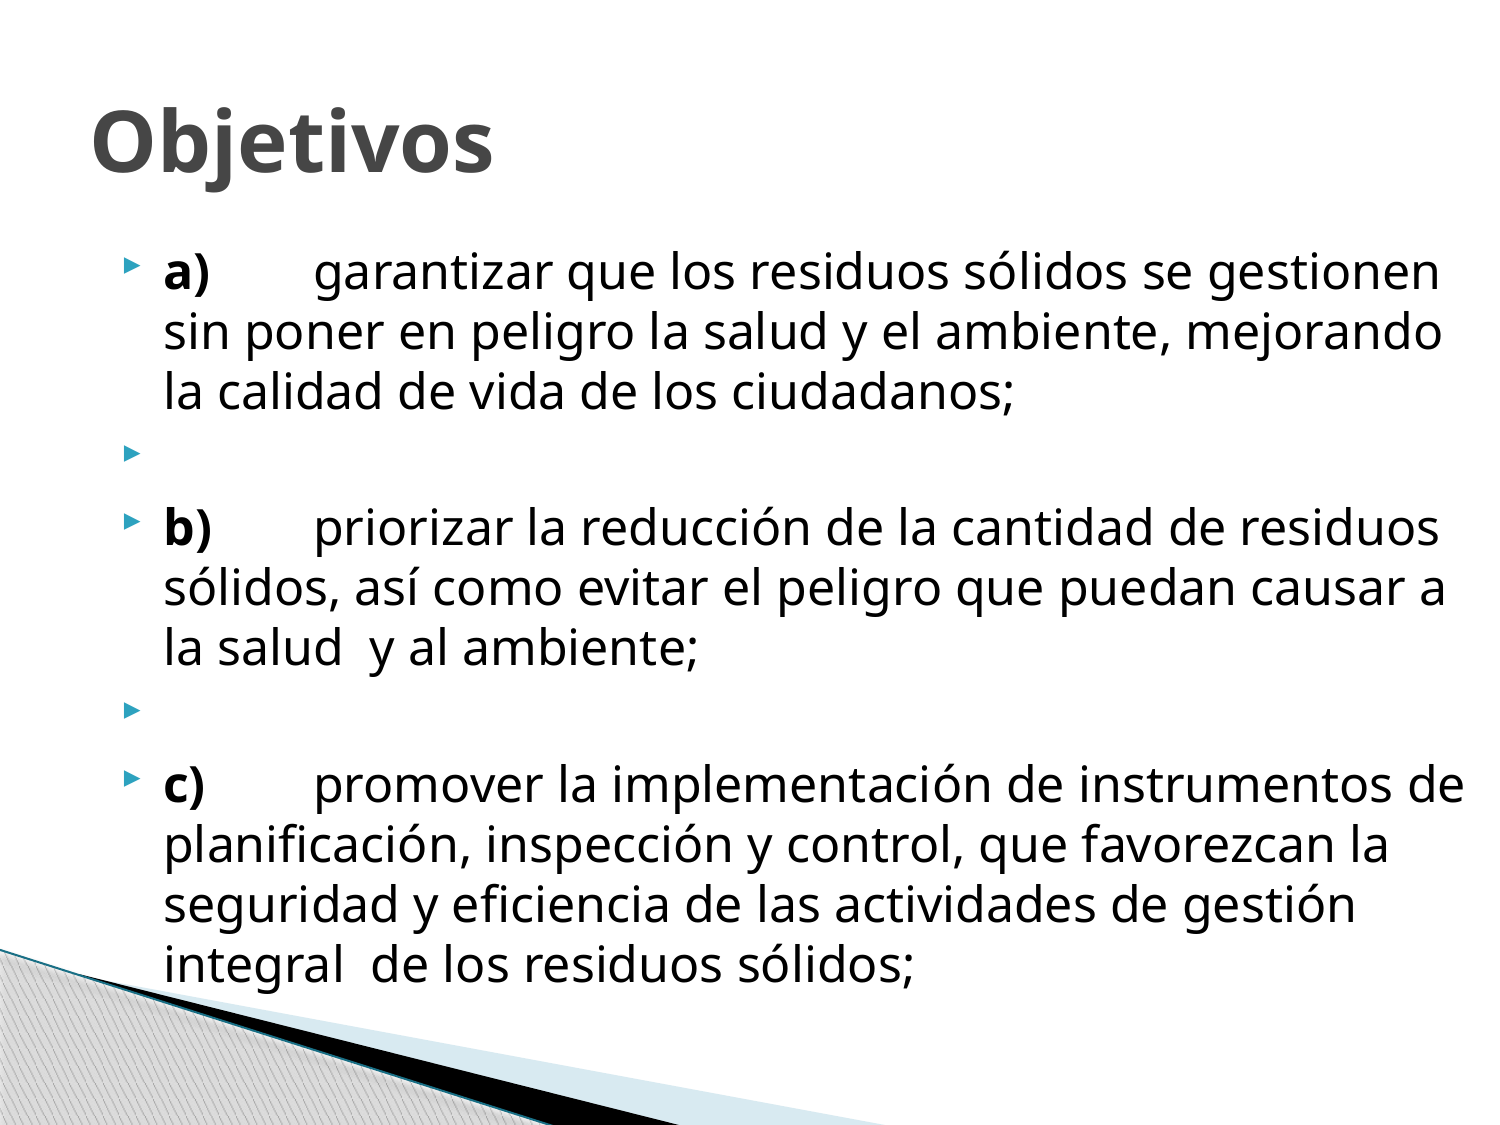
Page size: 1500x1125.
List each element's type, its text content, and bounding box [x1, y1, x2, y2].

list a) garantizar que los residuos sólidos se gestionen sin poner en peligro la salud y el ambiente, mejorando la calidad de vida de los ciudadanos; b) priorizar la reducción de la cantidad de residuos sólidos, así como evitar el peligro que puedan causar a la salud y al ambiente; c) promover la implementación de instrumentos de planificación, inspección y control, que favorezcan la seguridad y eficiencia de las actividades de gestión integral de los residuos sólidos; [88, 231, 1500, 1083]
title Objetivos [75, 45, 1425, 233]
